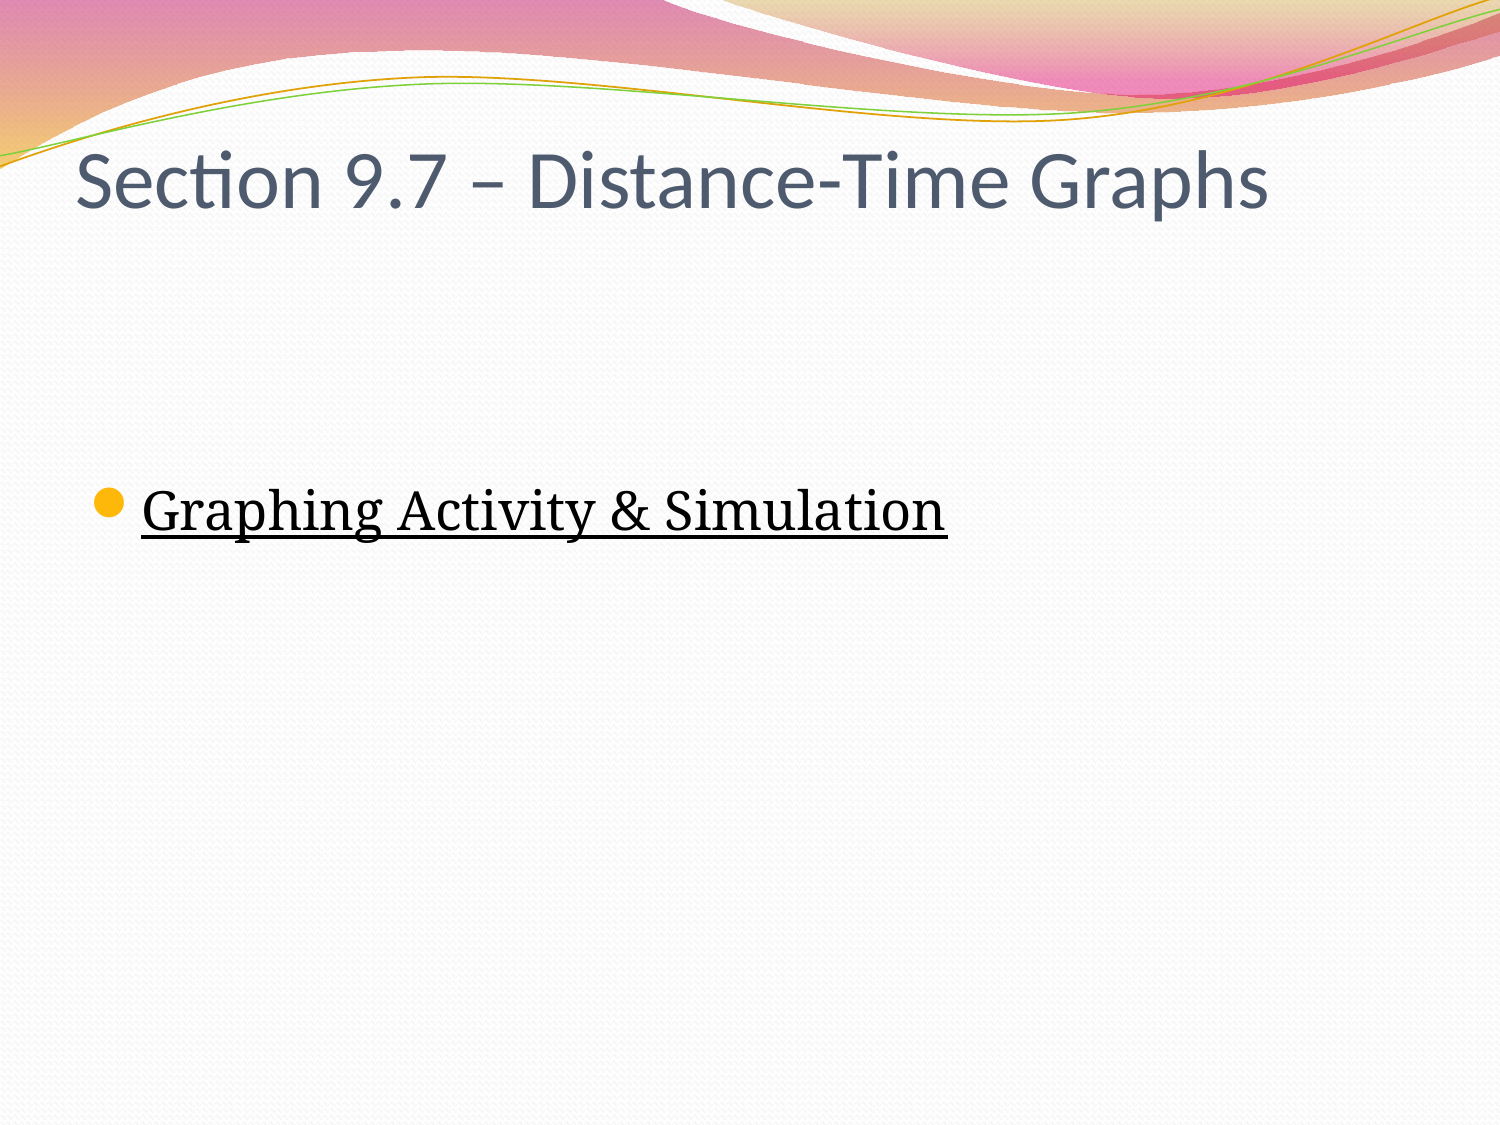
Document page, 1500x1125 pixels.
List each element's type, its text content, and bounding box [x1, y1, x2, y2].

title Section 9.7 – Distance-Time Graphs [75, 115, 1425, 225]
list Graphing Activity & Simulation [75, 317, 1425, 1038]
